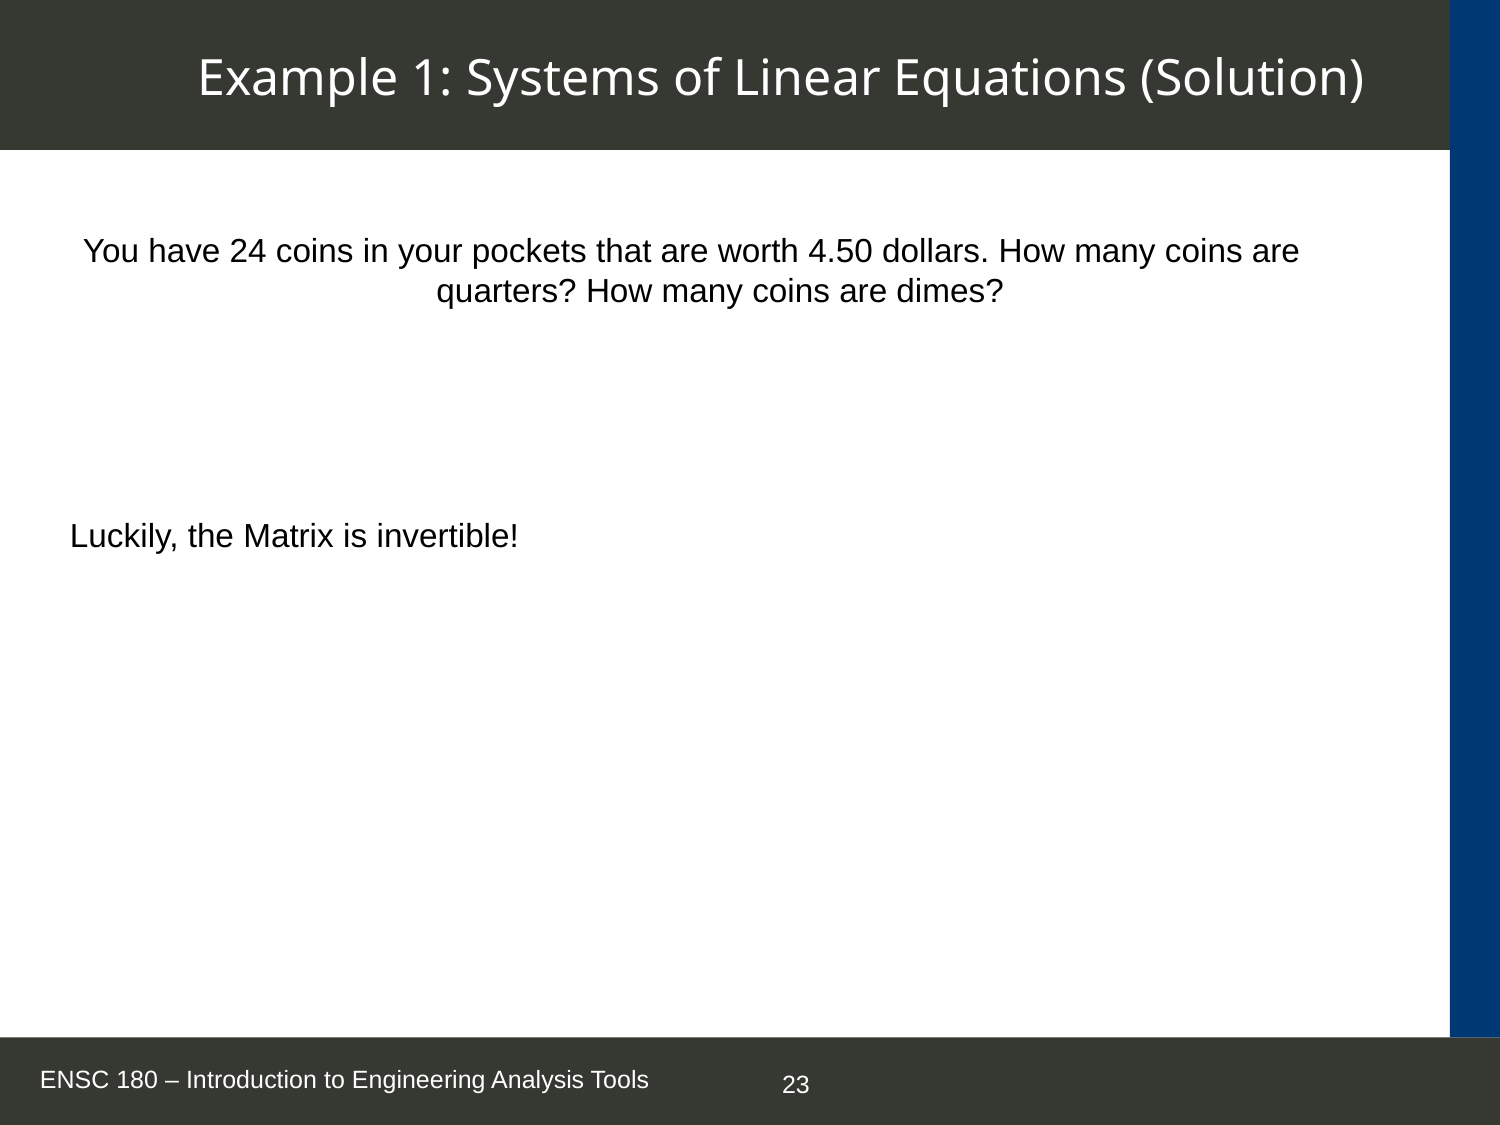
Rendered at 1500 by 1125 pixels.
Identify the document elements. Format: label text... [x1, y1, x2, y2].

title Example 1: Systems of Linear Equations (Solution) [112, 37, 1450, 138]
footer ENSC 180 – Introduction to Engineering Analysis Tools [24, 1056, 680, 1113]
